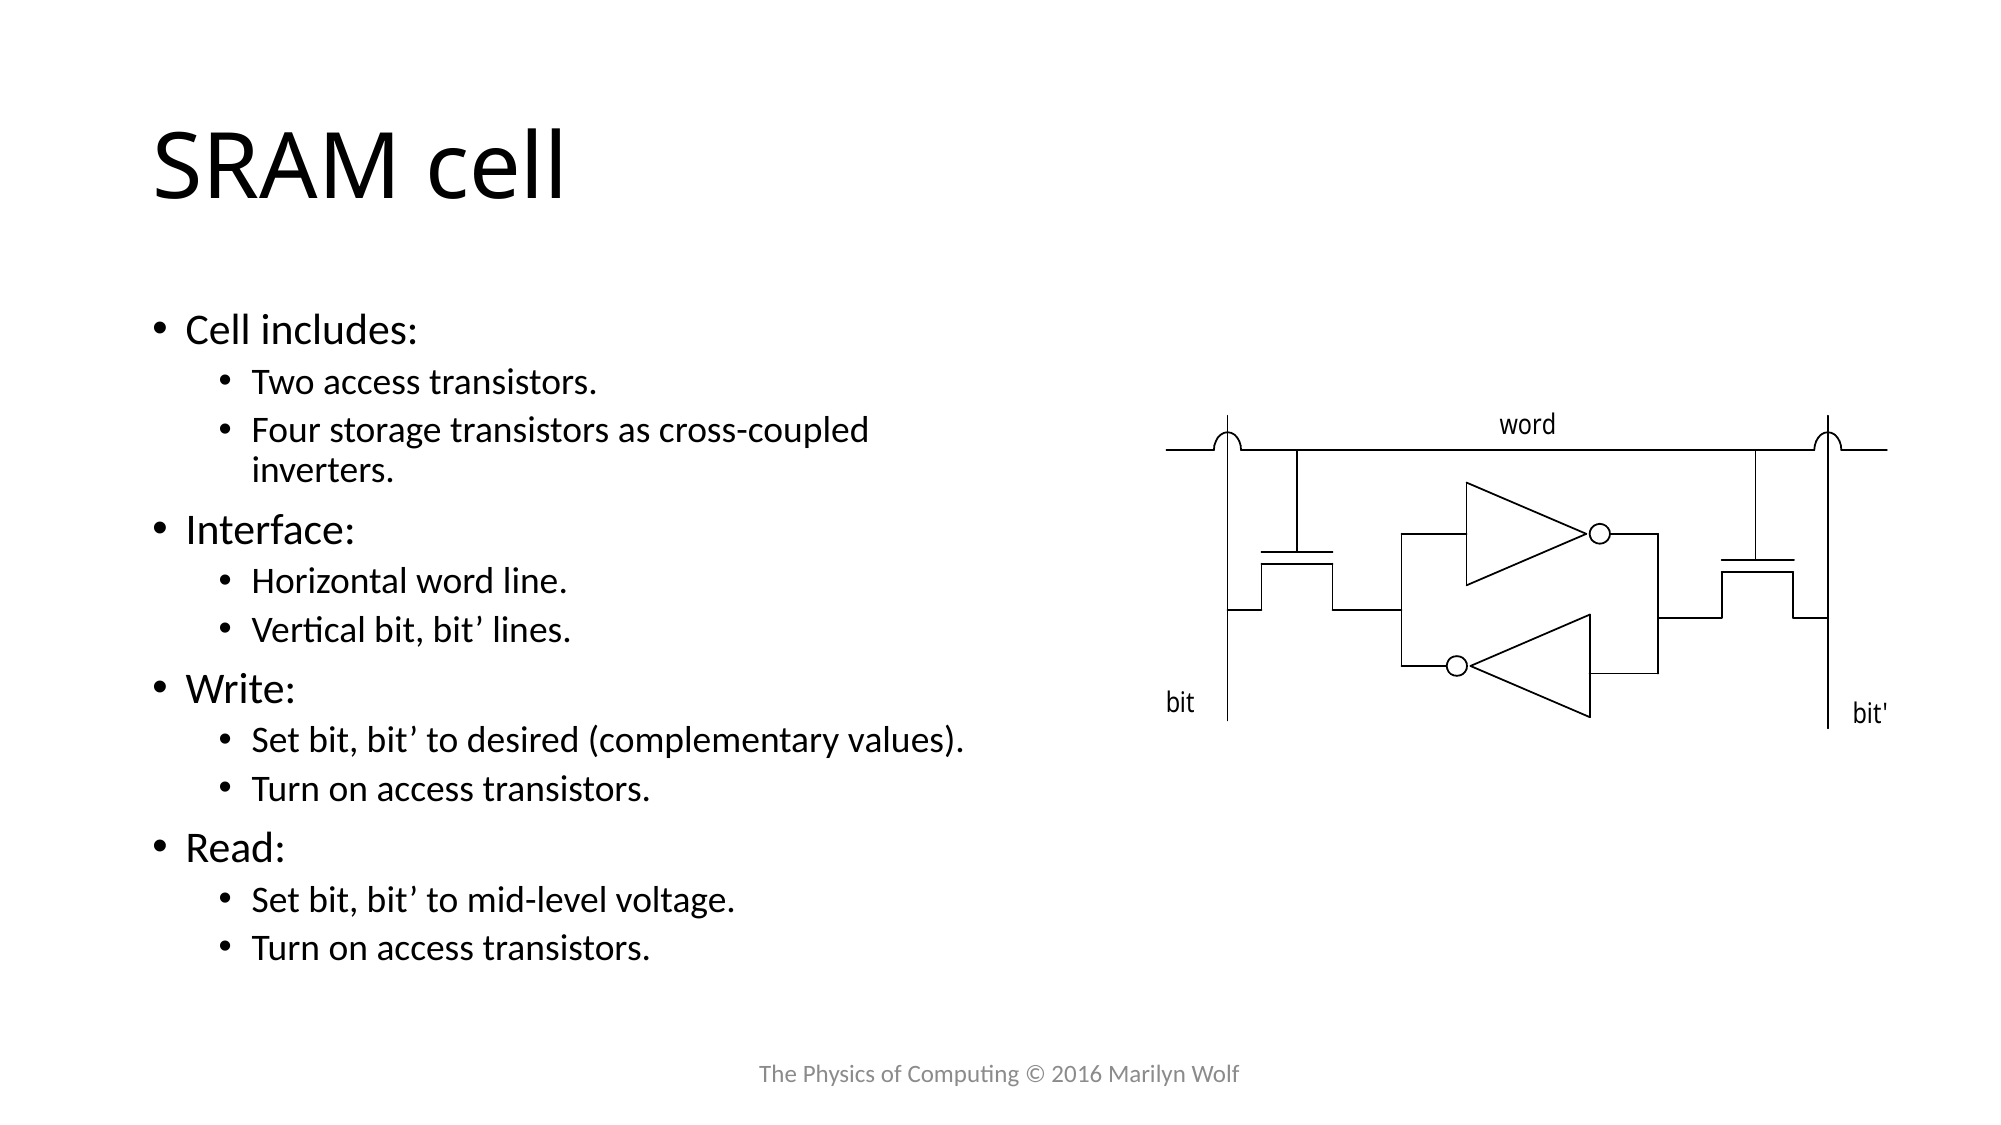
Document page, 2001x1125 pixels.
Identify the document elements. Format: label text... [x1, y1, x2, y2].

footer The Physics of Computing © 2016 Marilyn Wolf [662, 1042, 1338, 1103]
title SRAM cell [137, 59, 1863, 278]
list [1165, 409, 1889, 733]
list Cell includes: Two access transistors. Four storage transistors as cross-coupled inverters. Interface: Horizontal word line. Vertical bit, bit’ lines. Write: Set bit, bit’ to desired (complementary values). Turn on access transistors. Read: Set bit, bit’ to mid-level voltage. Turn on access transistors. [137, 299, 988, 1014]
